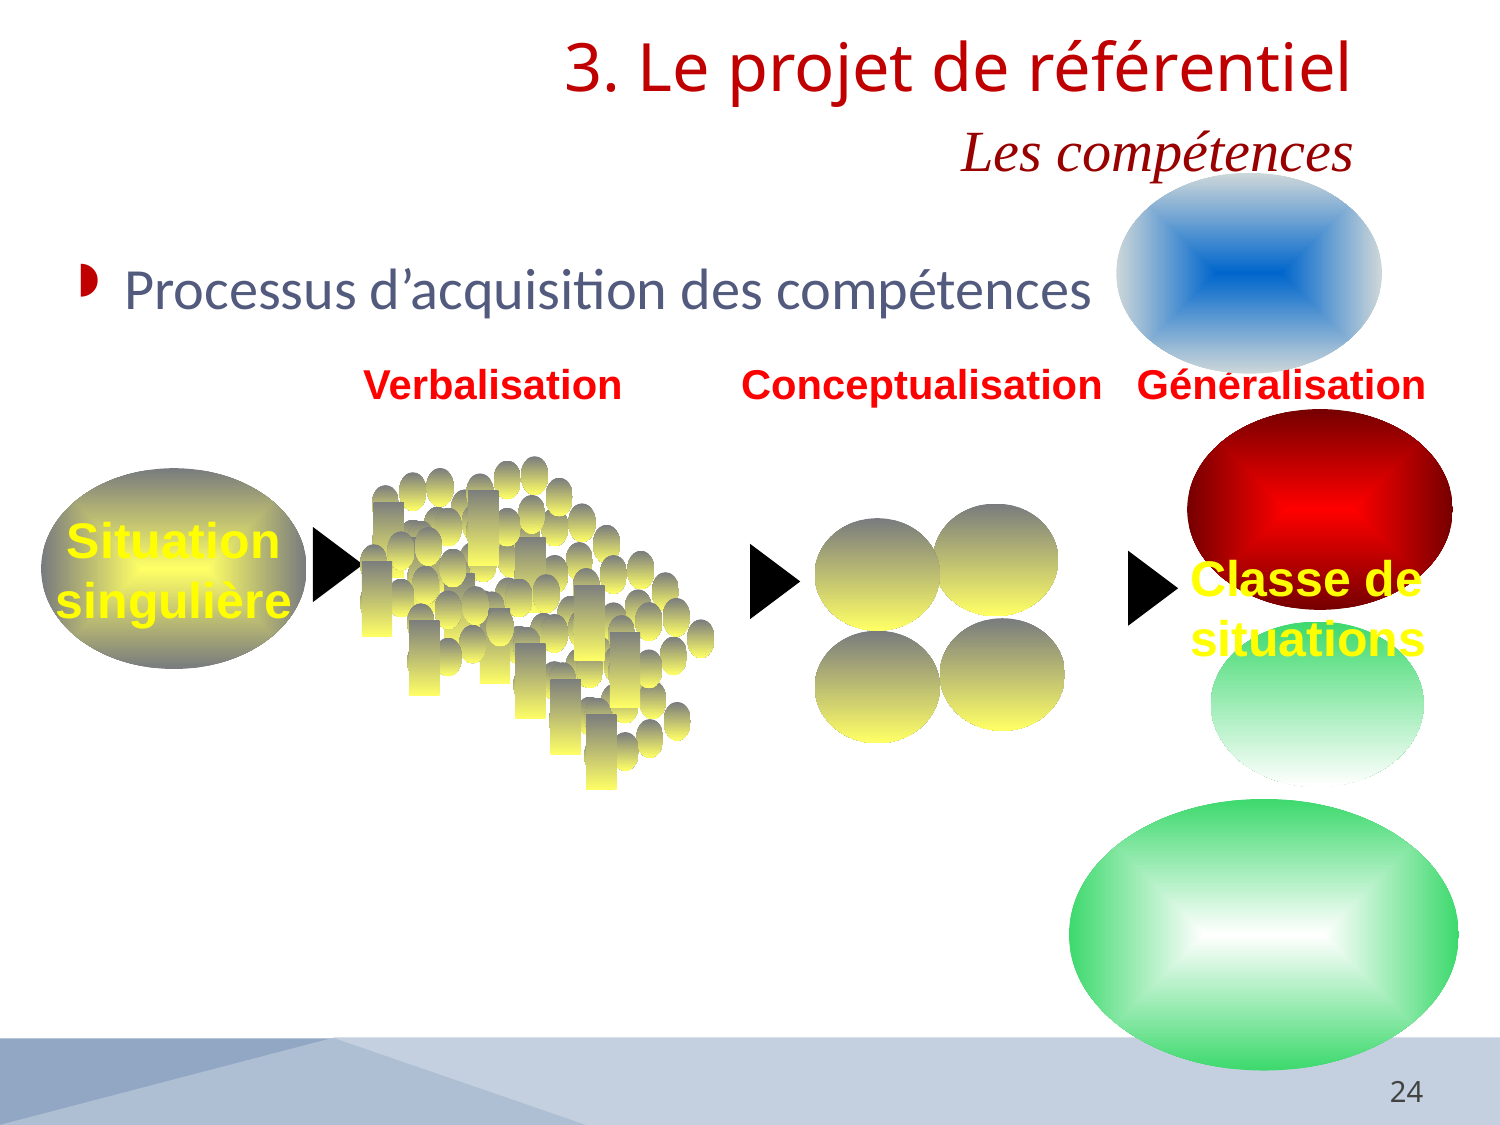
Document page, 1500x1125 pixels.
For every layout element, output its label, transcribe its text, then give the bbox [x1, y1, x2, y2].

text_box 3. Le projet de référentiel Les compétences [134, 59, 1369, 150]
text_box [1068, 172, 1500, 1071]
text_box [312, 349, 739, 791]
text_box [725, 349, 1129, 744]
text_box Processus d’acquisition des compétences [64, 243, 1063, 315]
text_box Situation singulière [41, 468, 307, 669]
text_box 24 [1277, 1079, 1439, 1125]
